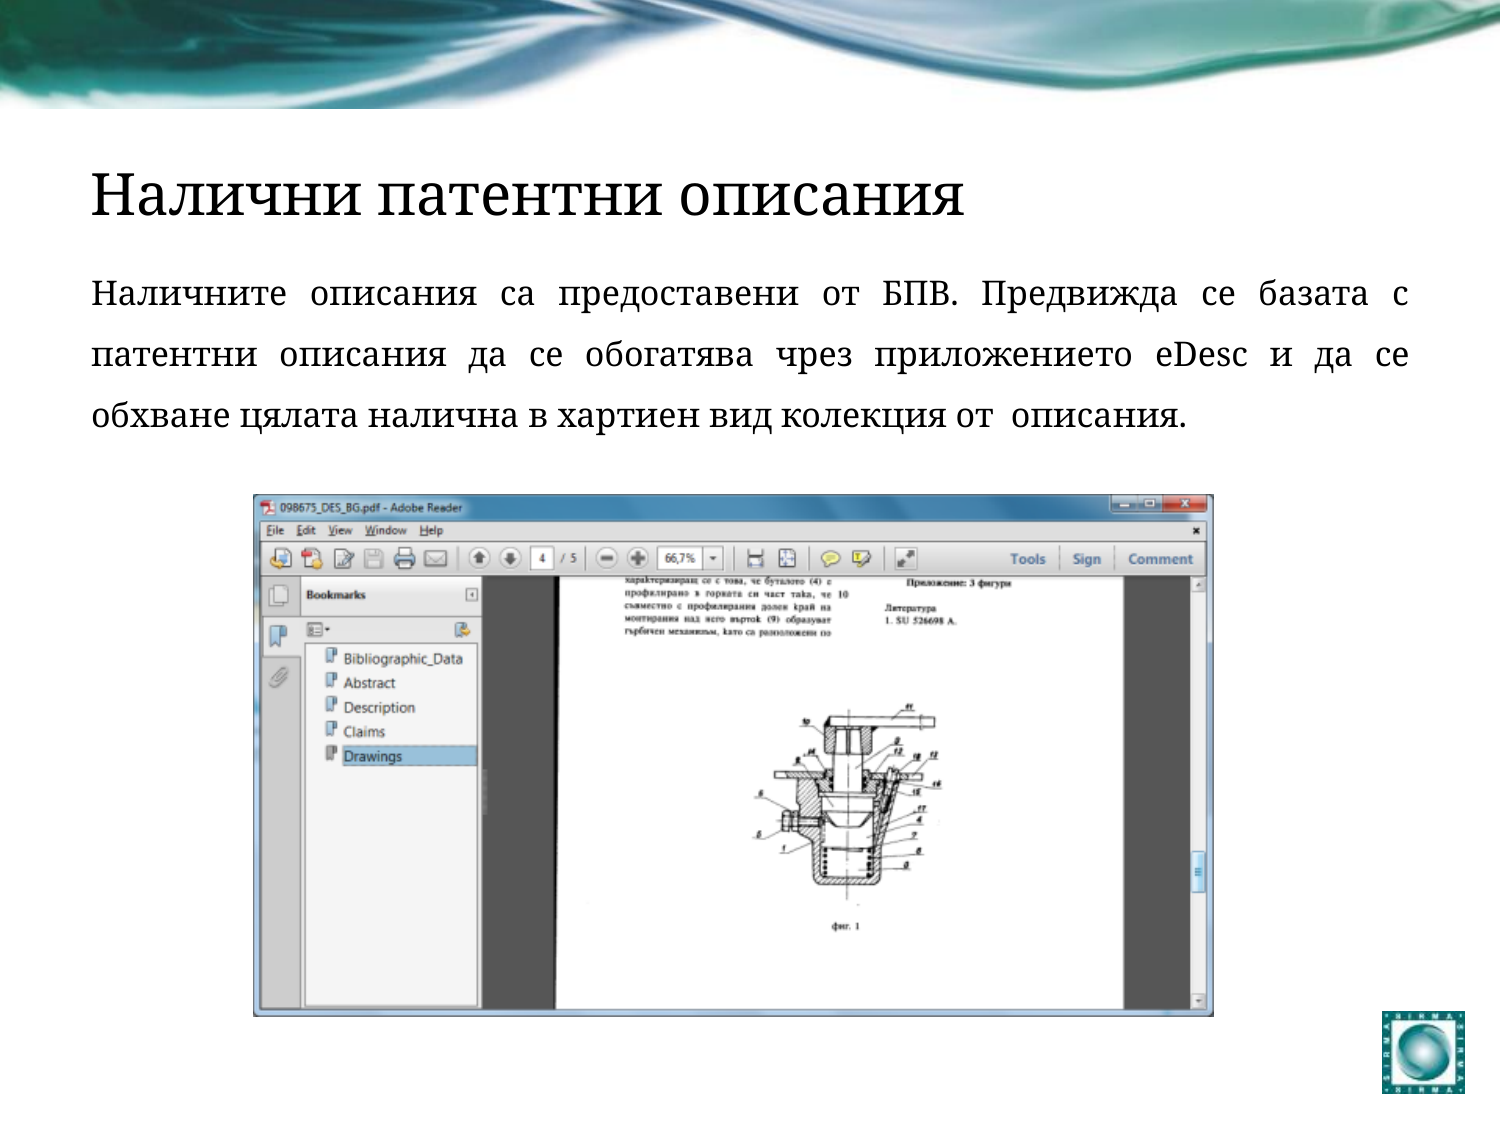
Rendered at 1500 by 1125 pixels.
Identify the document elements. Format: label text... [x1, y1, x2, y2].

picture [253, 493, 1215, 1017]
picture [0, 0, 1500, 109]
title Налични патентни описания [75, 149, 1425, 243]
picture [1381, 1011, 1465, 1094]
list Наличните описания са предоставени от БПВ. Предвижда се базата с патентни описания да се обогатява чрез приложението eDesc и да се обхване цялата налична в хартиен вид колекция от описания. [75, 243, 1425, 445]
